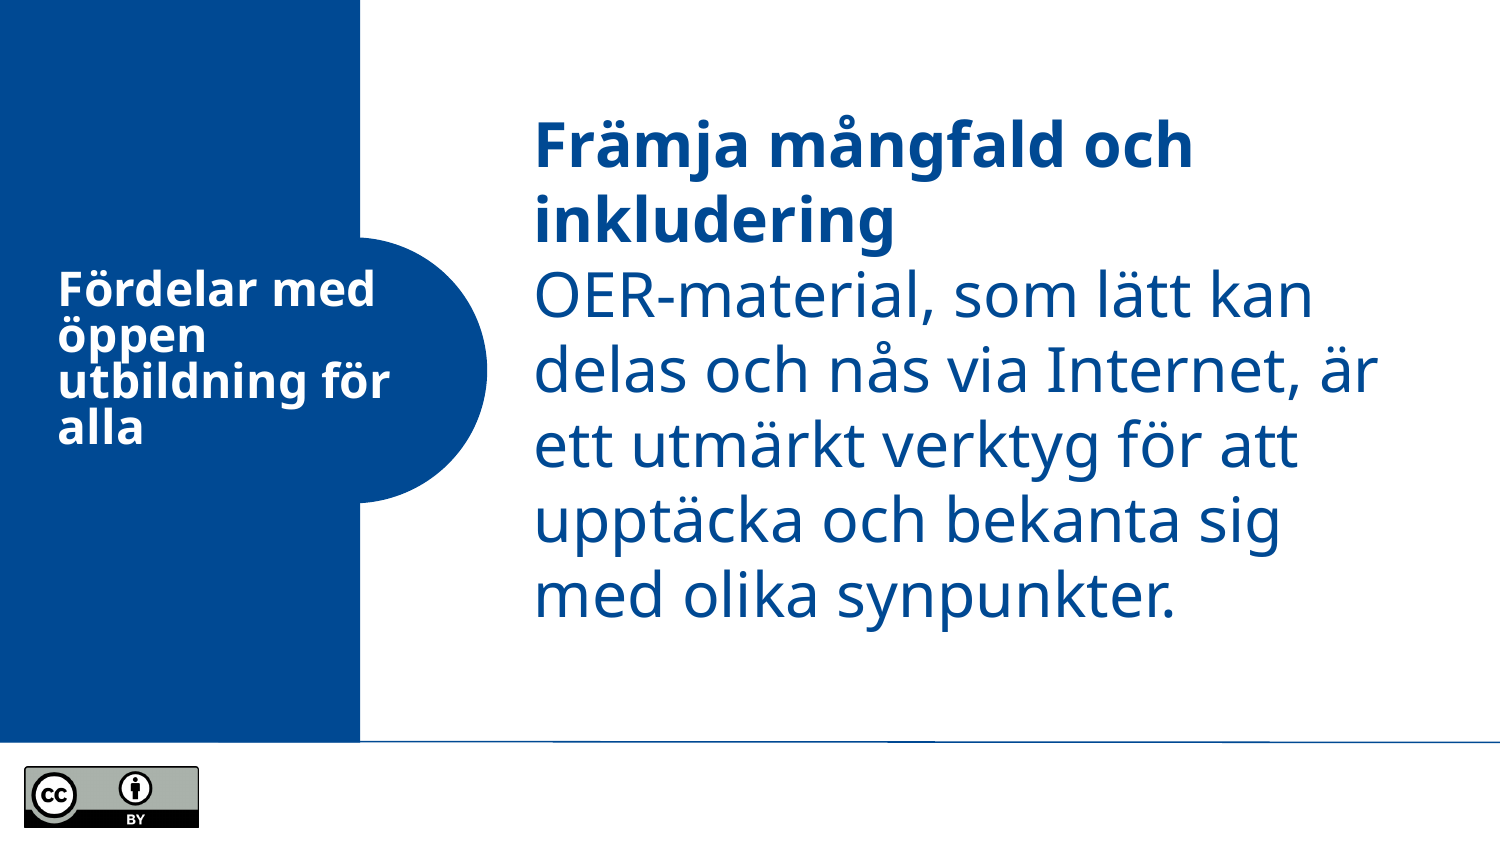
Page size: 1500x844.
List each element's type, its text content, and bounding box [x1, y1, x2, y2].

text_box [0, 0, 361, 740]
text_box Fördelar med öppen utbildning för alla [42, 254, 413, 469]
text_box [262, 237, 488, 504]
text_box Främja mångfald och inkludering OER-material, som lätt kan delas och nås via Internet, är ett utmärkt verktyg för att upptäcka och bekanta sig med olika synpunkter. [515, 86, 1415, 649]
text_box [0, 750, 1500, 844]
picture [24, 765, 199, 828]
